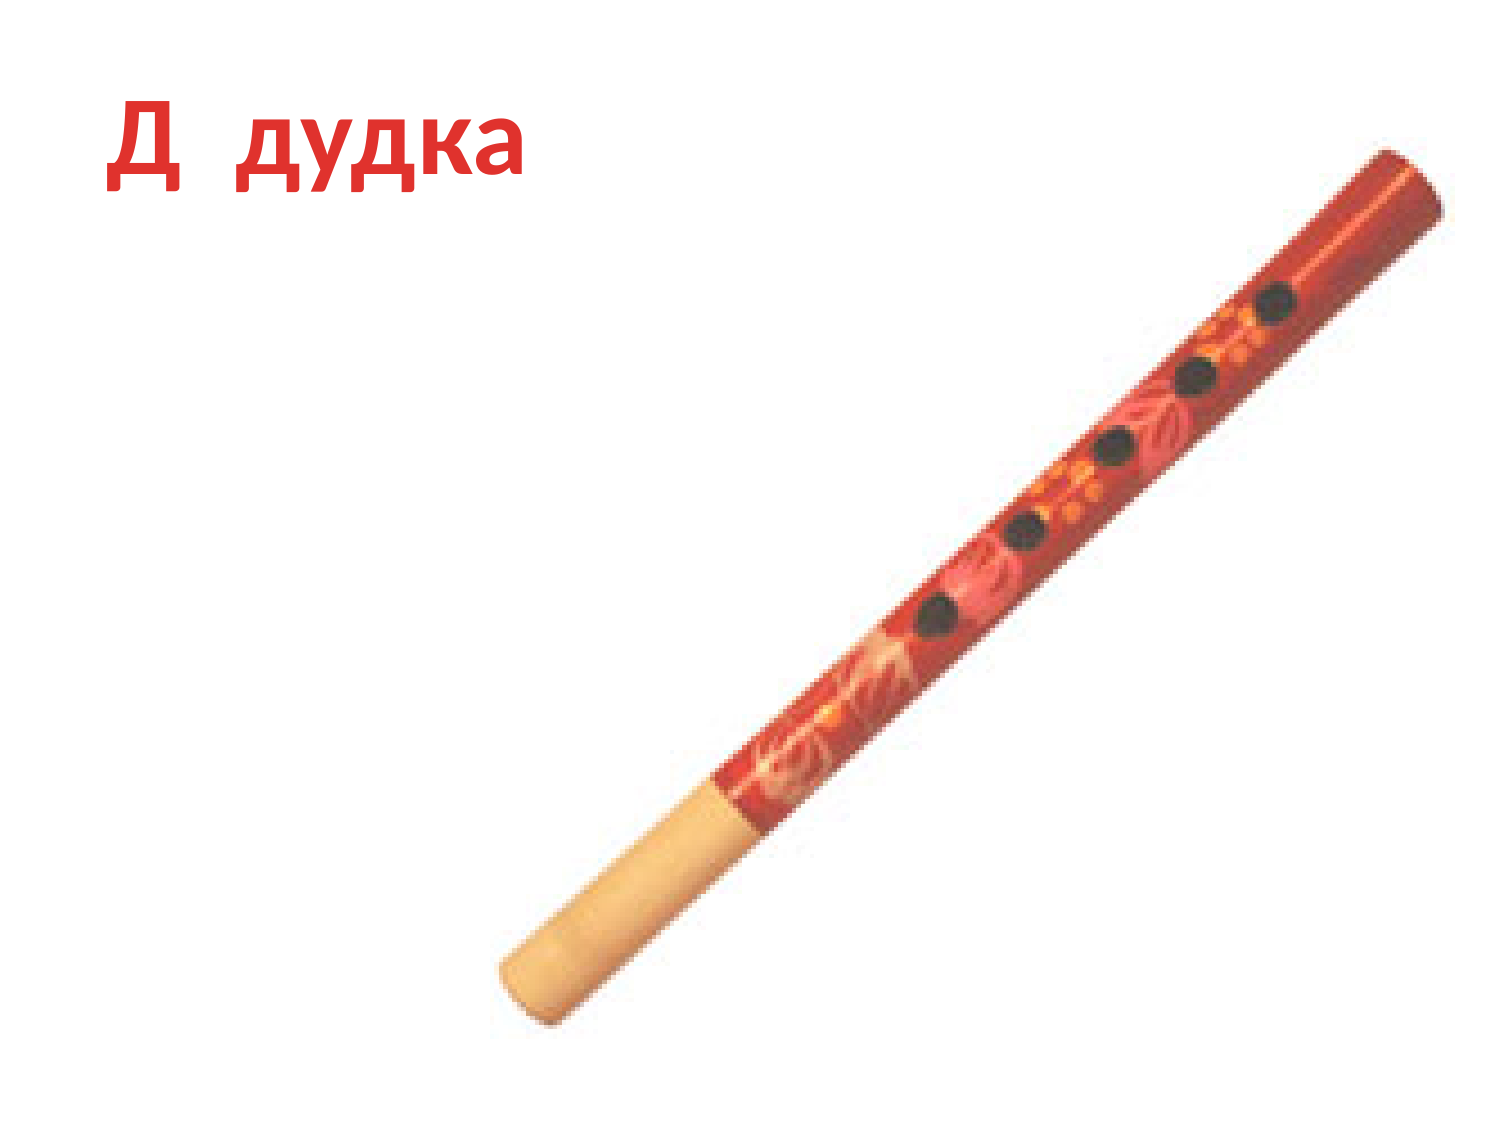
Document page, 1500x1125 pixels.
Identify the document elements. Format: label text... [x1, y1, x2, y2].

text_box Д дудка [91, 54, 544, 205]
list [489, 136, 1455, 1039]
